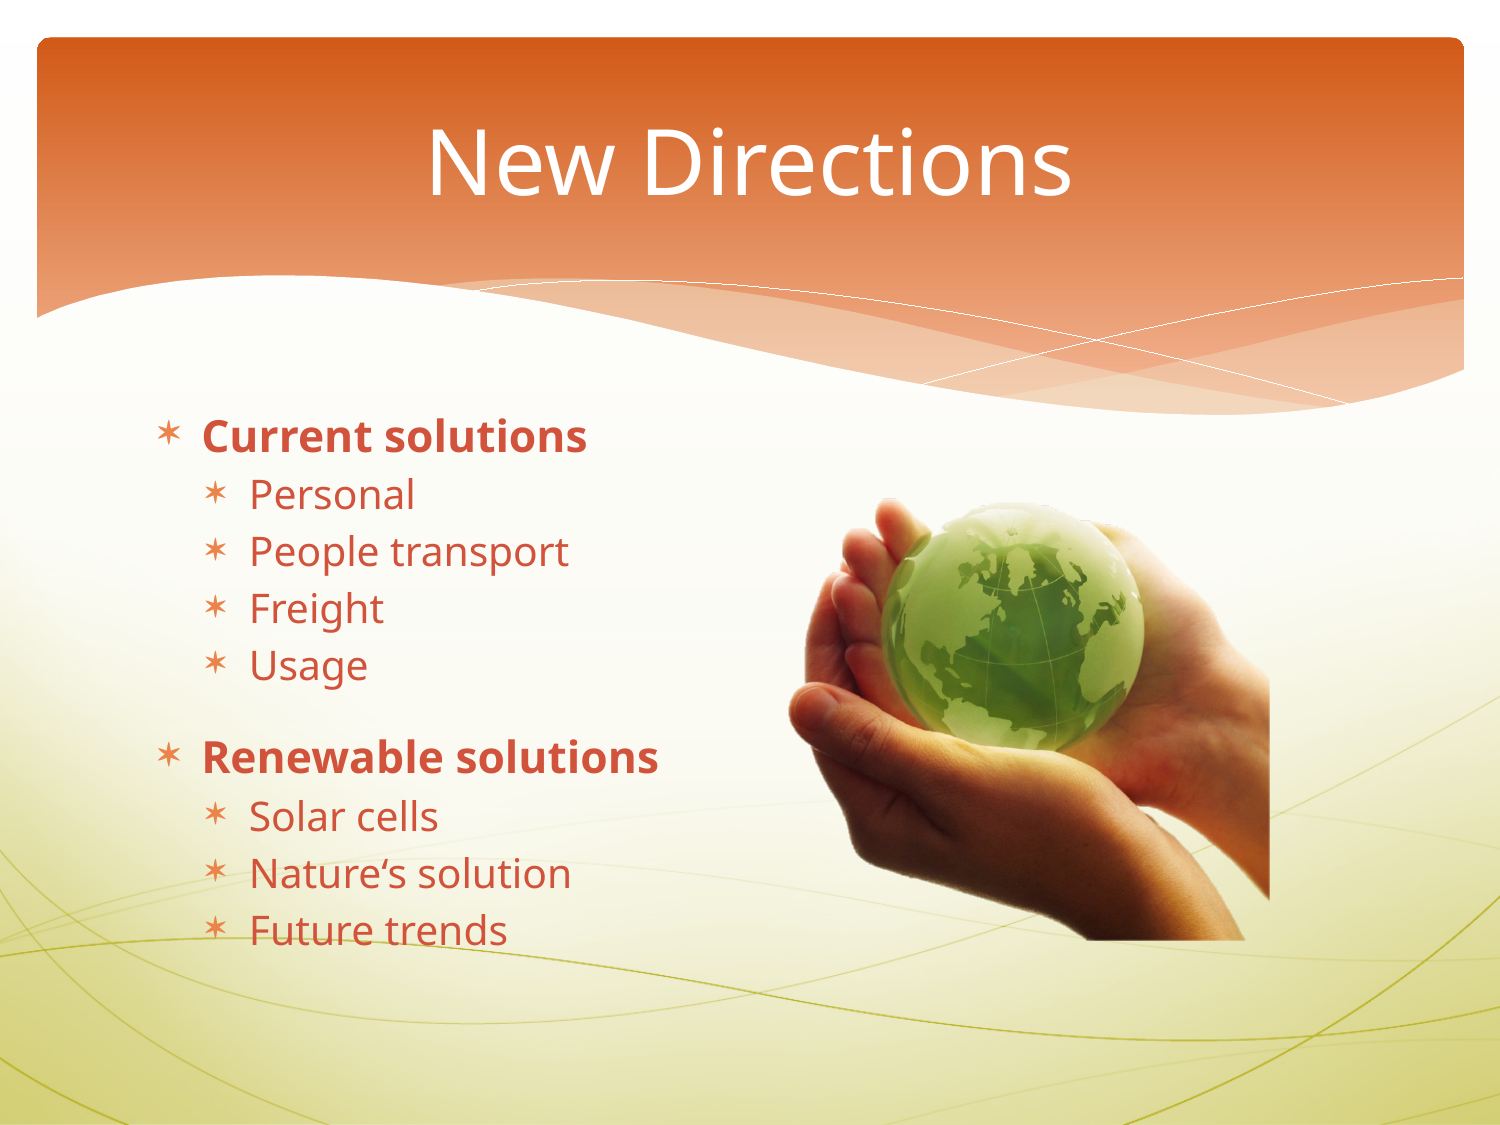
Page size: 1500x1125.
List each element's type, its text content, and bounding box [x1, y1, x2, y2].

title New Directions [75, 55, 1425, 261]
list Current solutions Personal People transport Freight Usage Renewable solutions Solar cells Nature‘s solution Future trends [143, 400, 1359, 967]
picture [678, 349, 1270, 941]
